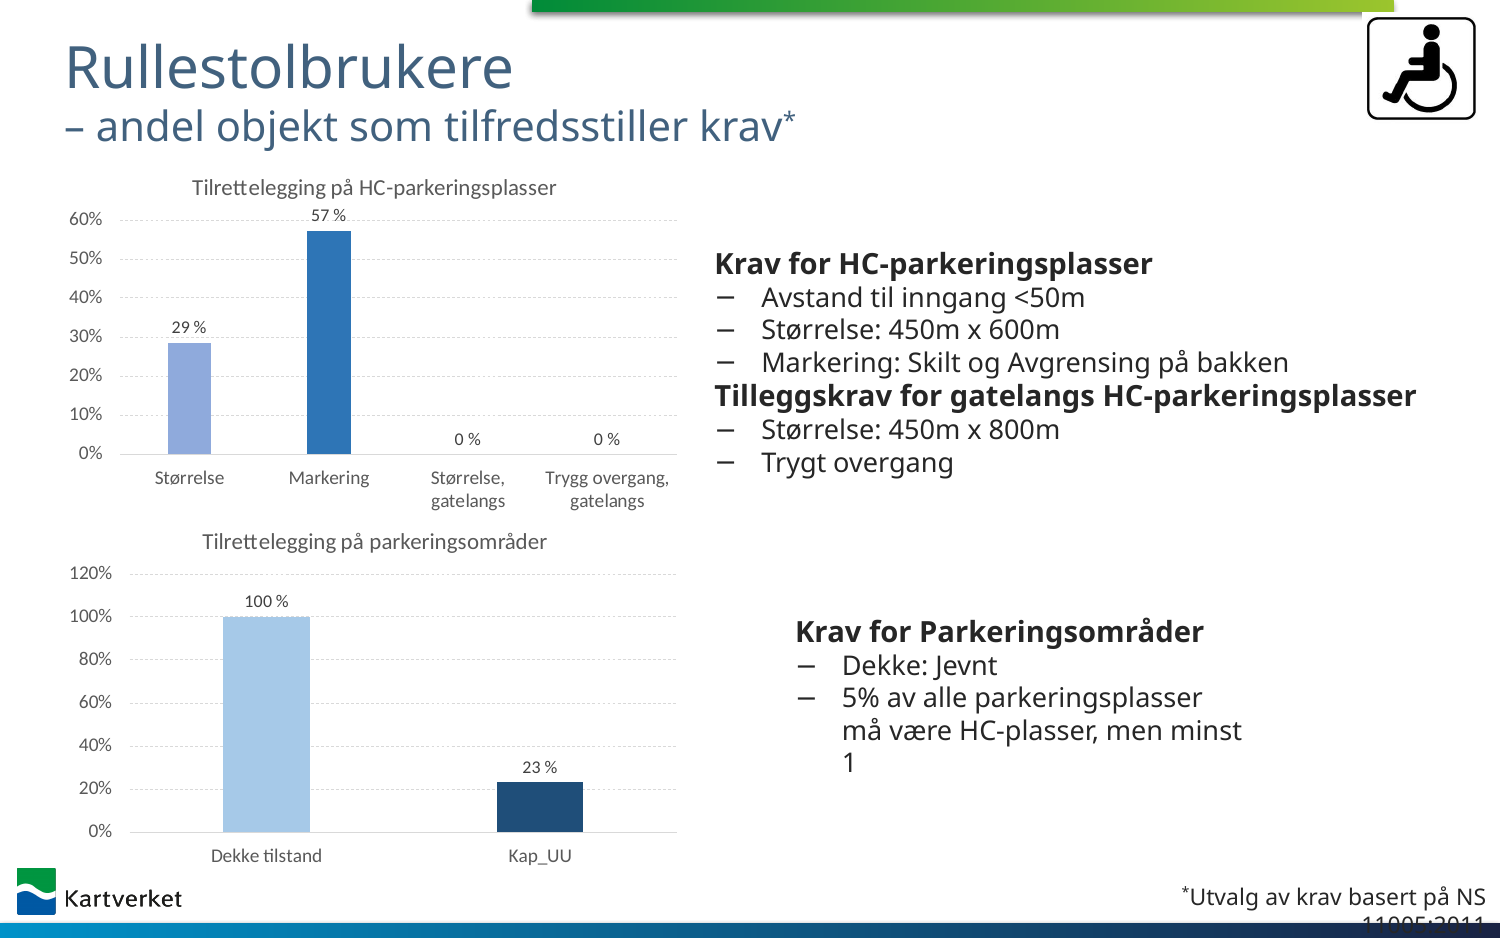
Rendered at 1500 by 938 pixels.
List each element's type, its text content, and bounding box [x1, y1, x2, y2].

text_box *Utvalg av krav basert på NS 11005:2011 [1068, 873, 1500, 938]
picture [1362, 12, 1481, 126]
text_box Krav for Parkeringsområder Dekke: Jevnt 5% av alle parkeringsplasser må være HC-plasser, men minst 1 [780, 605, 1261, 786]
picture [62, 166, 688, 519]
text_box Rullestolbrukere – andel objekt som tilfredsstiller krav* [49, 25, 1431, 158]
picture [62, 520, 688, 874]
text_box Krav for HC-parkeringsplasser Avstand til inngang <50m Størrelse: 450m x 600m Markering: Skilt og Avgrensing på bakken Tilleggskrav for gatelangs HC-parkeringsplasser Størrelse: 450m x 800m Trygt overgang [699, 237, 1433, 485]
